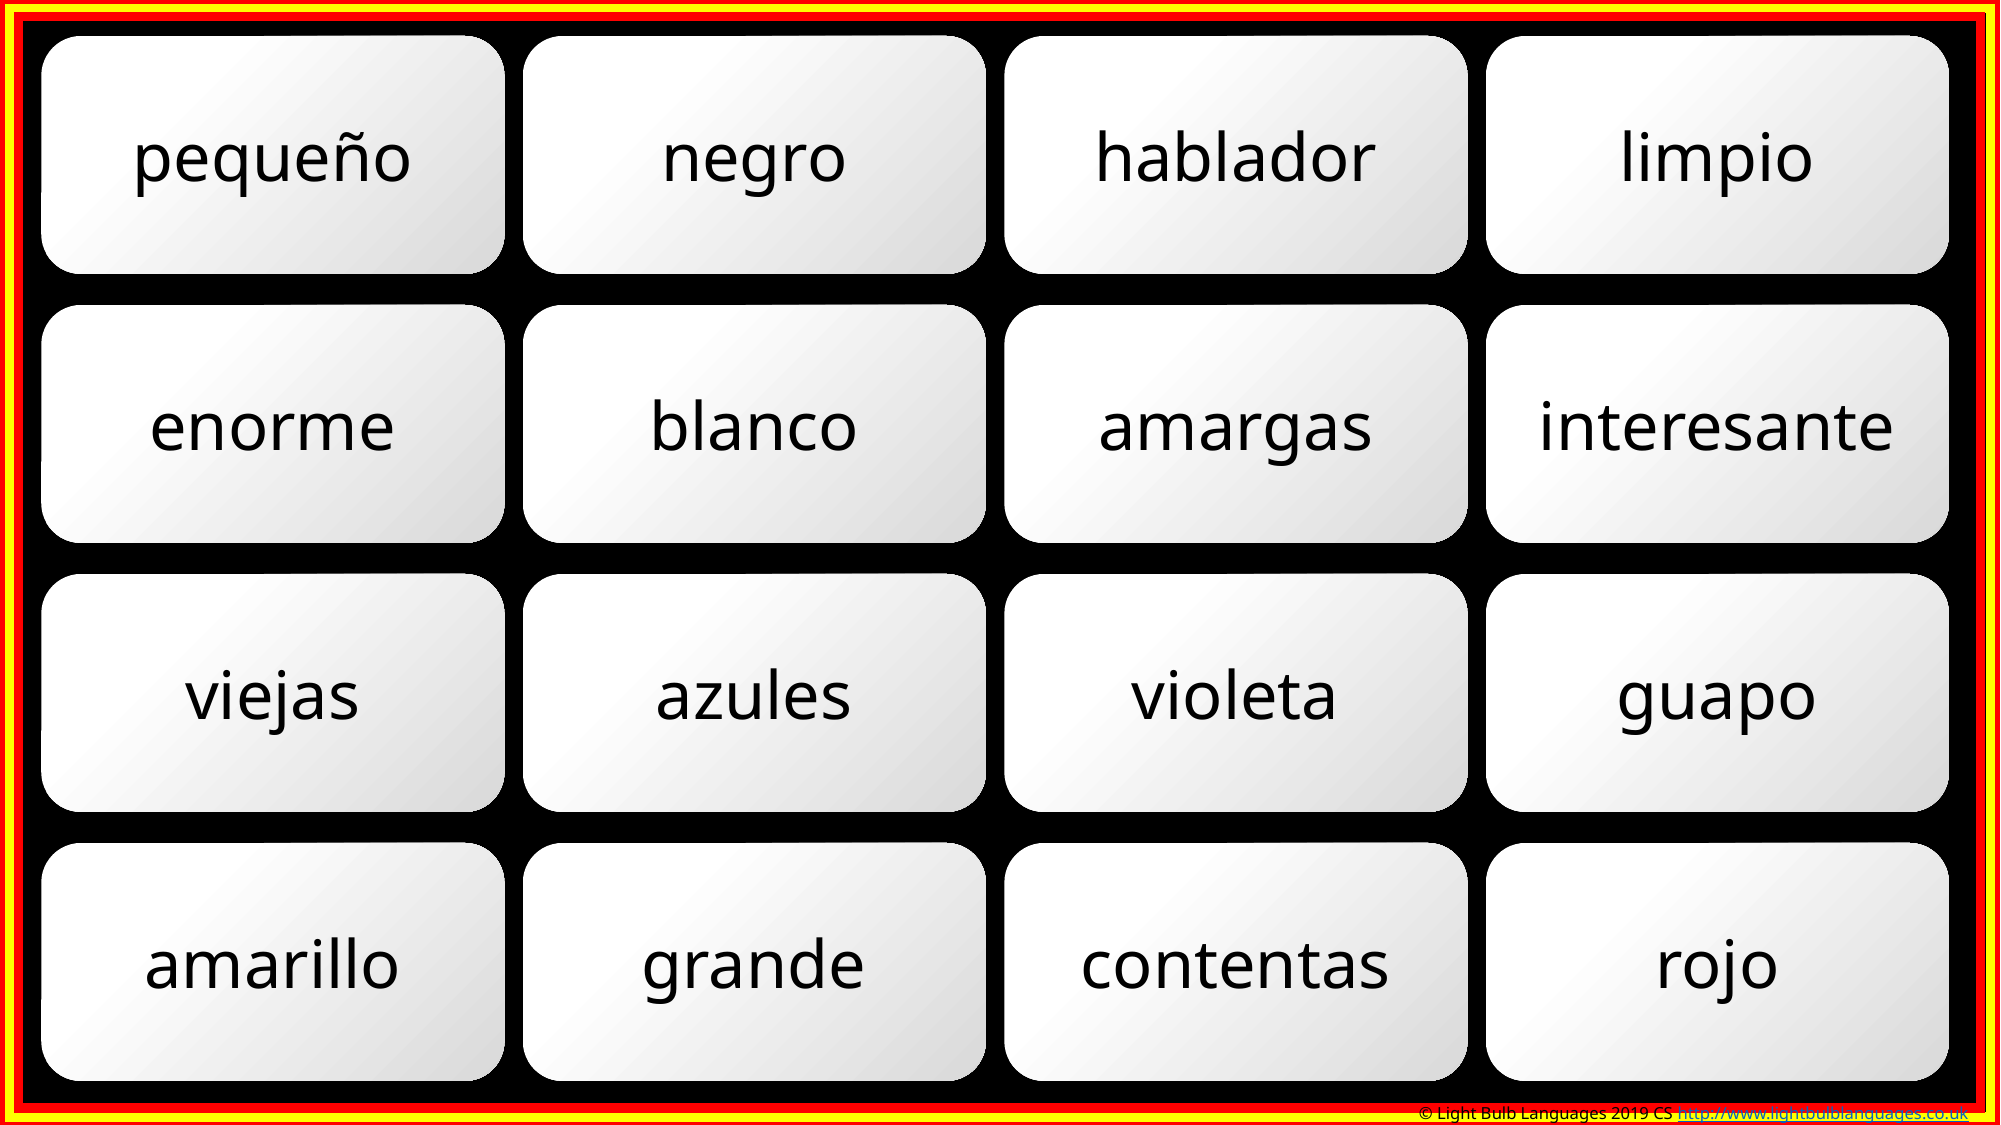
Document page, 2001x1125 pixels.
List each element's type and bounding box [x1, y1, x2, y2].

text_box [0, 0, 2000, 1125]
